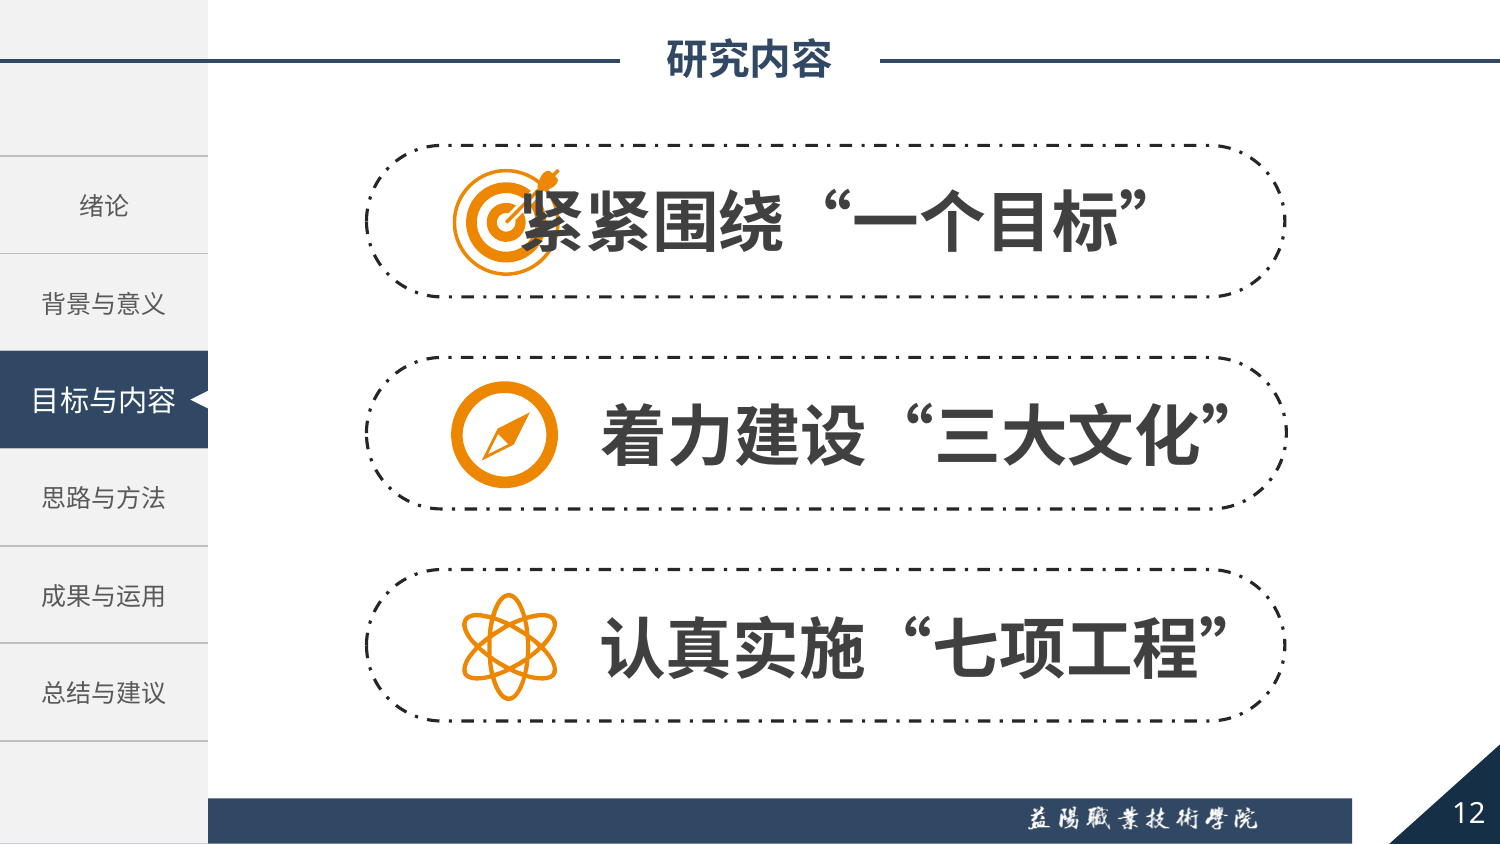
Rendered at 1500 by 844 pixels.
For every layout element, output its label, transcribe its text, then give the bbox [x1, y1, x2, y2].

picture [1007, 790, 1303, 844]
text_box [365, 144, 1287, 722]
text_box 研究内容 [620, 25, 880, 91]
